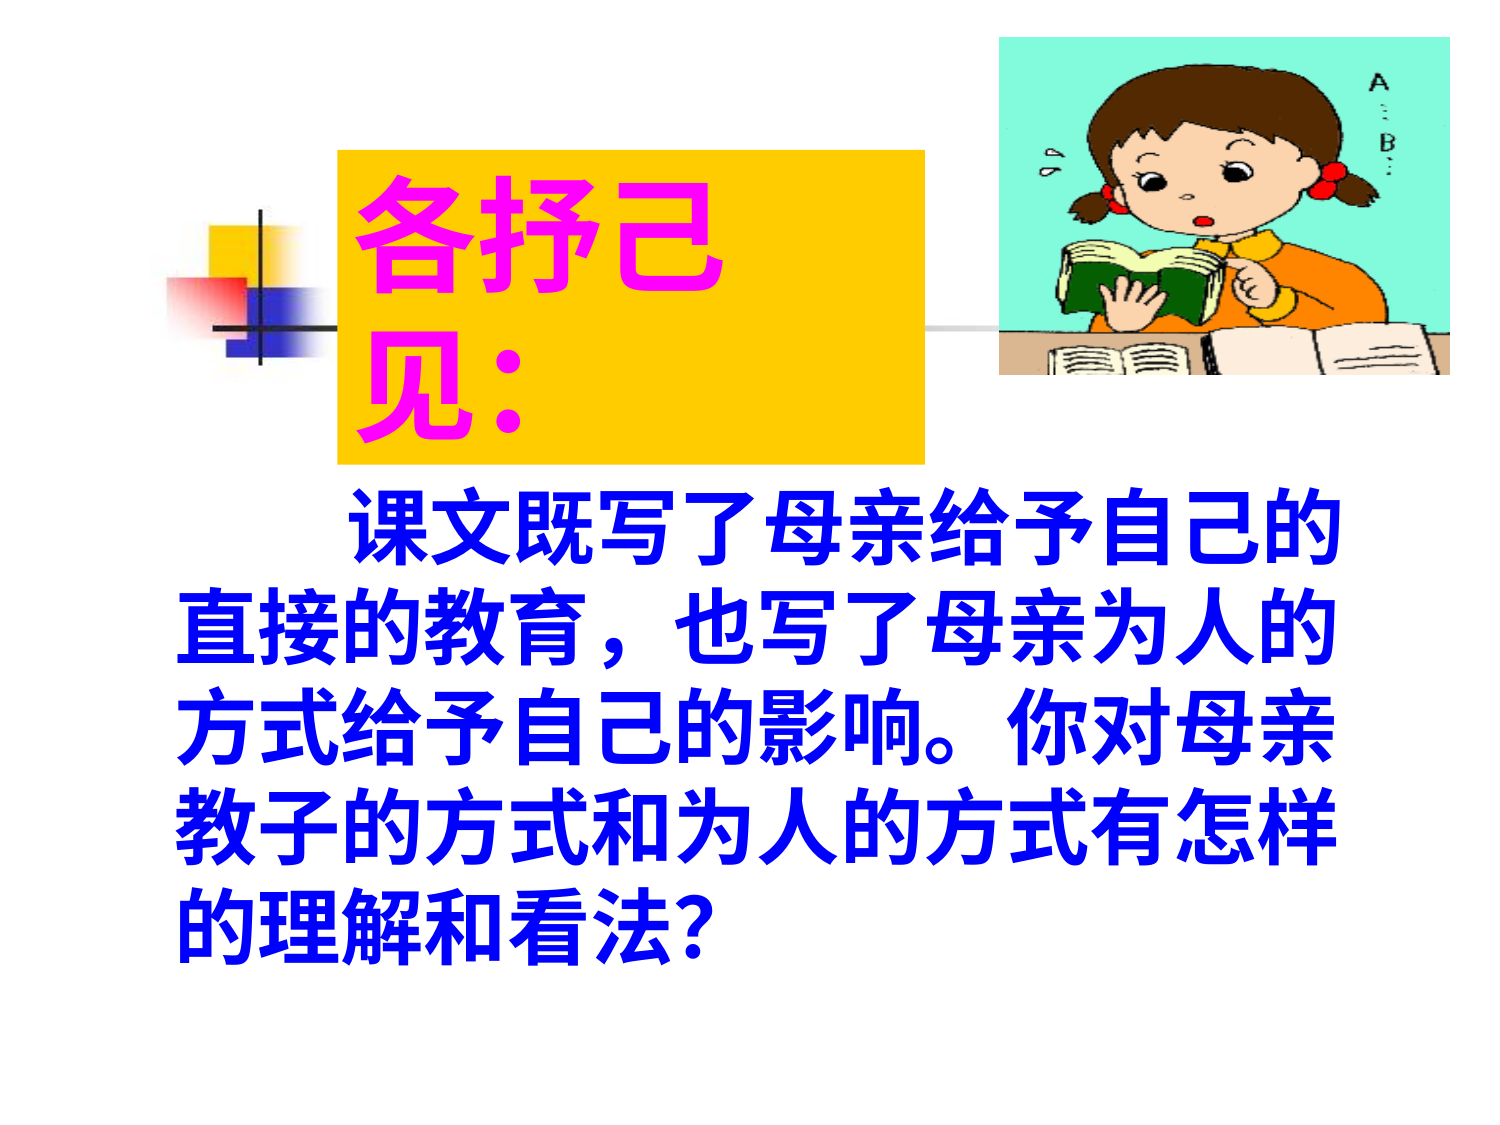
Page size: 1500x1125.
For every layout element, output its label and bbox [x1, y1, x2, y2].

picture [149, 37, 1450, 1082]
